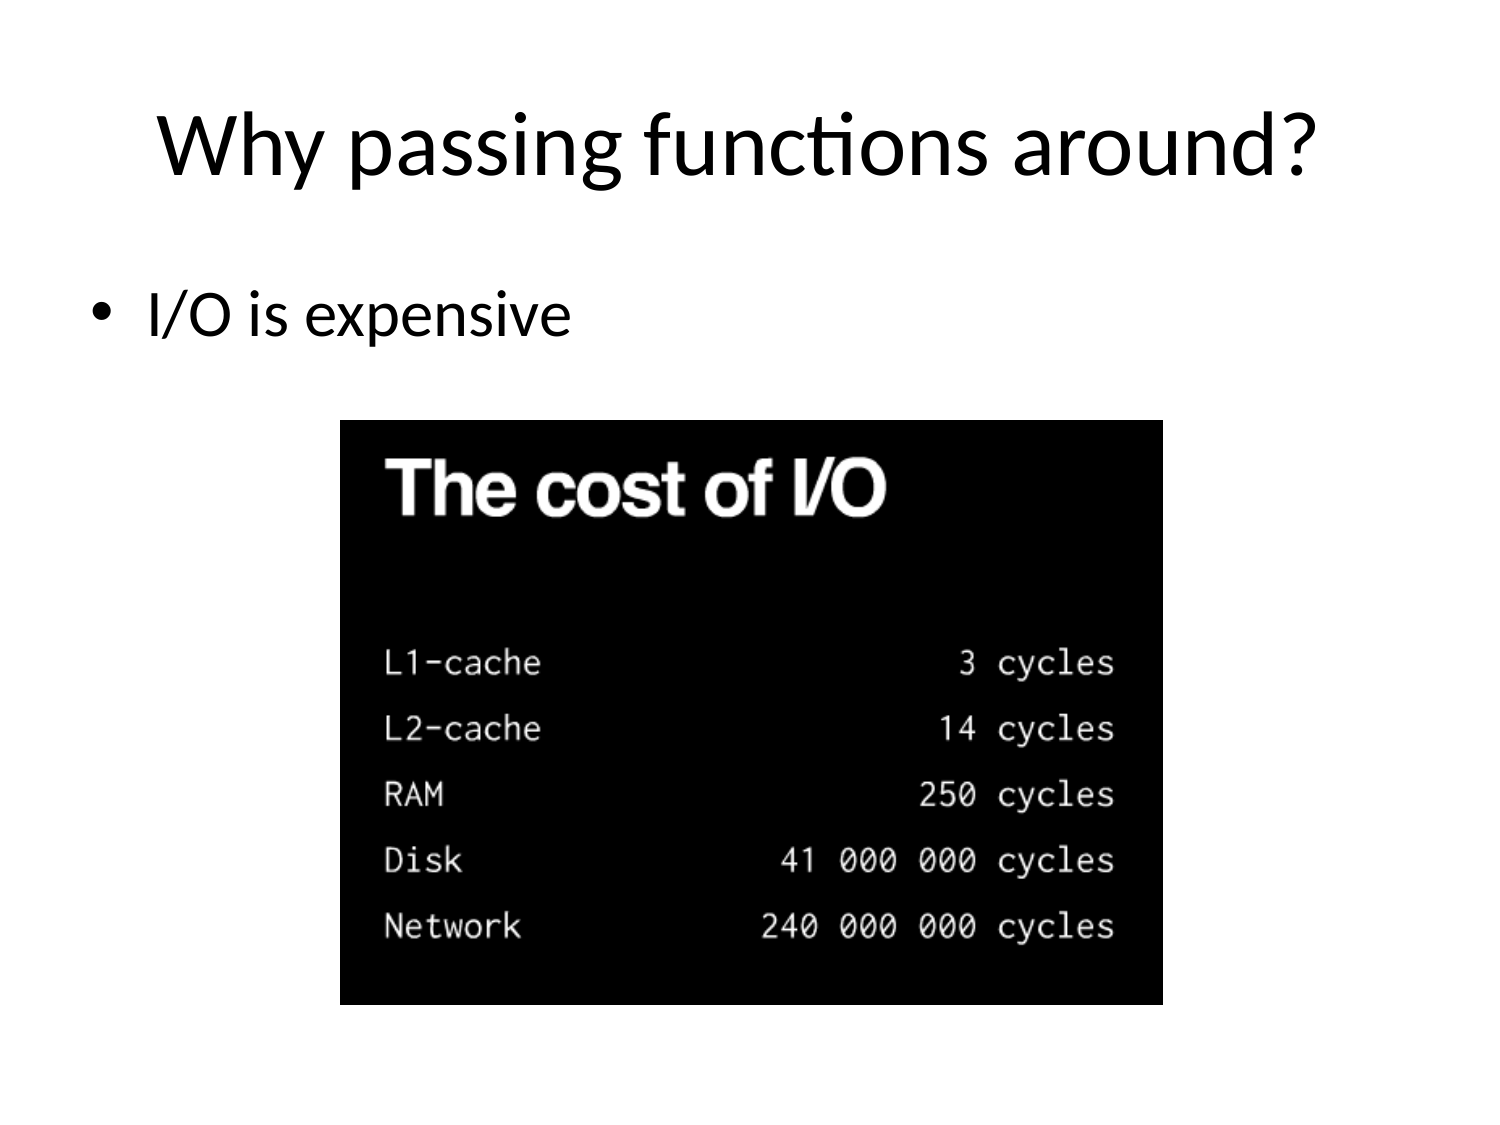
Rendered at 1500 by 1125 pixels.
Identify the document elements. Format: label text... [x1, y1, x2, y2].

picture [340, 419, 1163, 1006]
list I/O is expensive [75, 262, 1425, 1005]
title Why passing functions around? [75, 45, 1425, 233]
